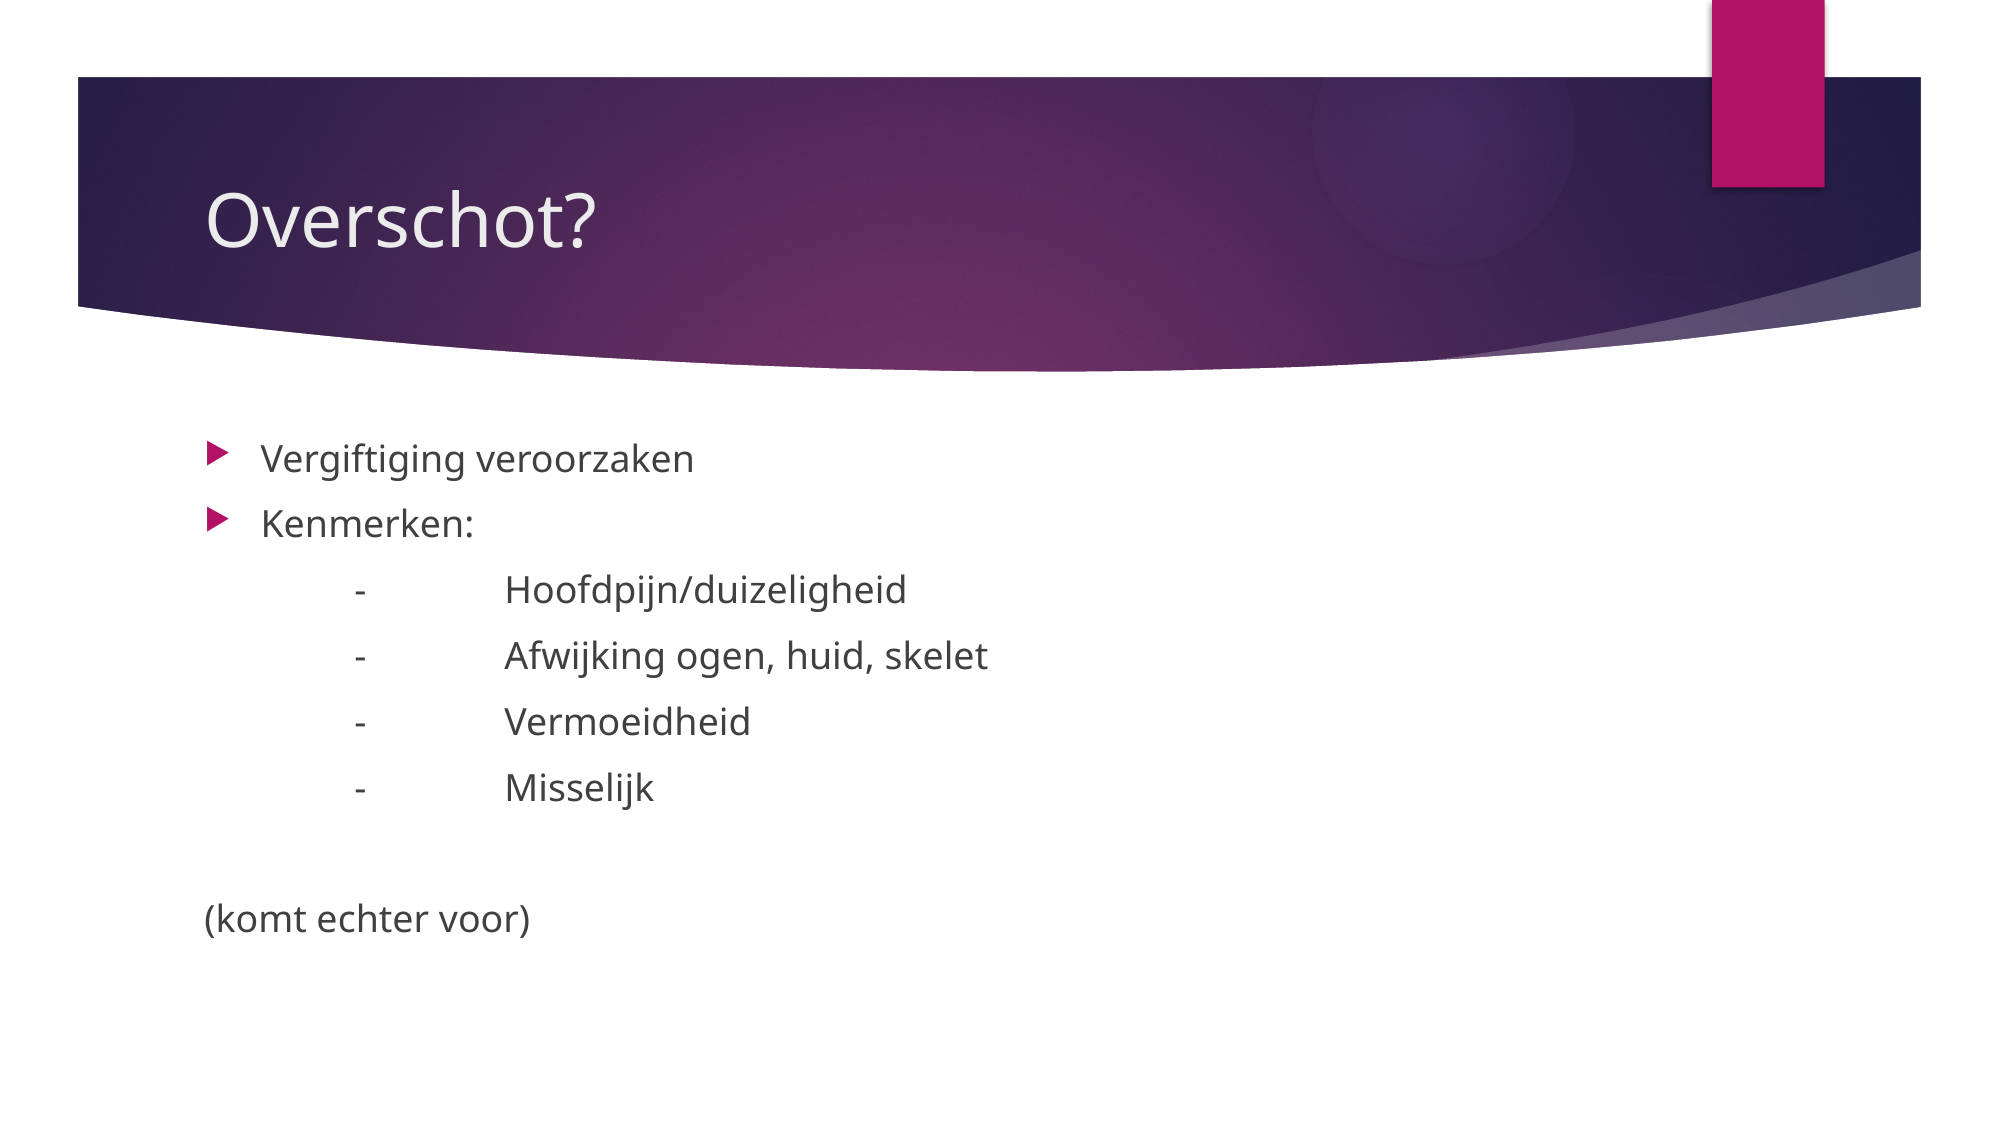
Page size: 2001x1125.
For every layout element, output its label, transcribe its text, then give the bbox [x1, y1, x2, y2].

list Vergiftiging veroorzaken Kenmerken: - Hoofdpijn/duizeligheid - Afwijking ogen, huid, skelet - Vermoeidheid - Misselijk (komt echter voor) [189, 427, 1638, 988]
title Overschot? [189, 159, 1627, 276]
